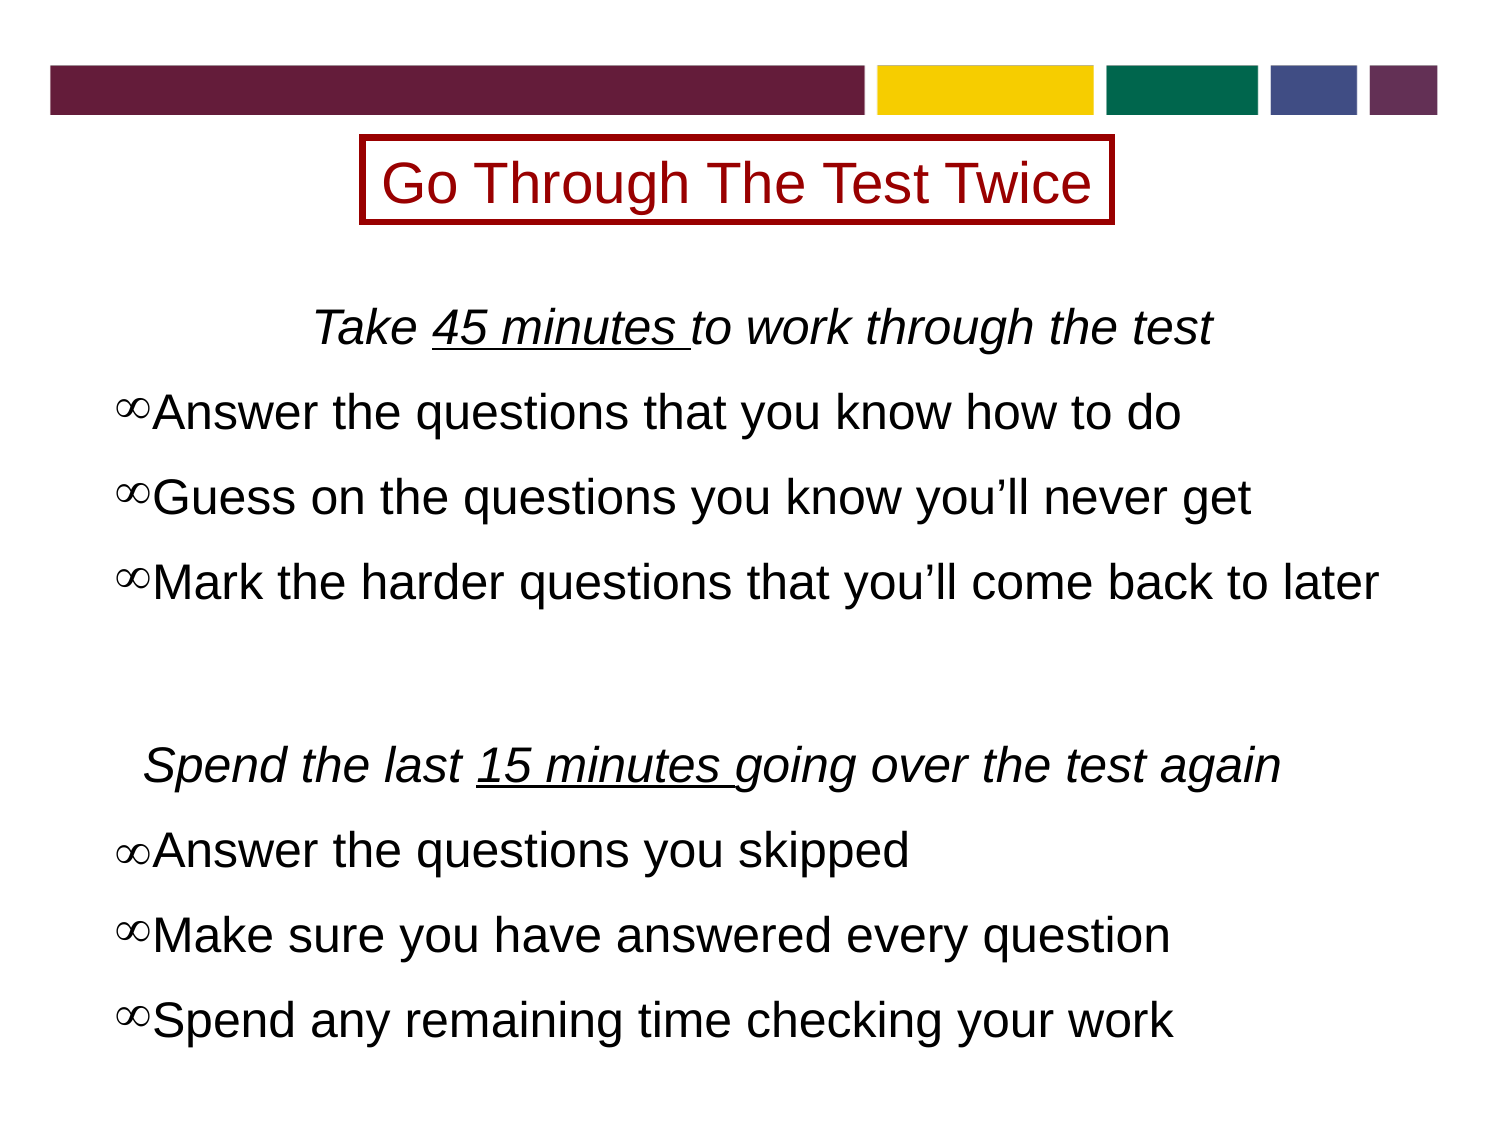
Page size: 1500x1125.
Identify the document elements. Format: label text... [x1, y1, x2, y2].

text_box Take 45 minutes to work through the test Answer the questions that you know how to do Guess on the questions you know you’ll never get Mark the harder questions that you’ll come back to later [99, 287, 1425, 618]
text_box Go Through The Test Twice [362, 137, 1113, 223]
picture [37, 49, 1438, 116]
text_box Spend the last 15 minutes going over the test again Answer the questions you skipped Make sure you have answered every question Spend any remaining time checking your work [99, 725, 1325, 1055]
